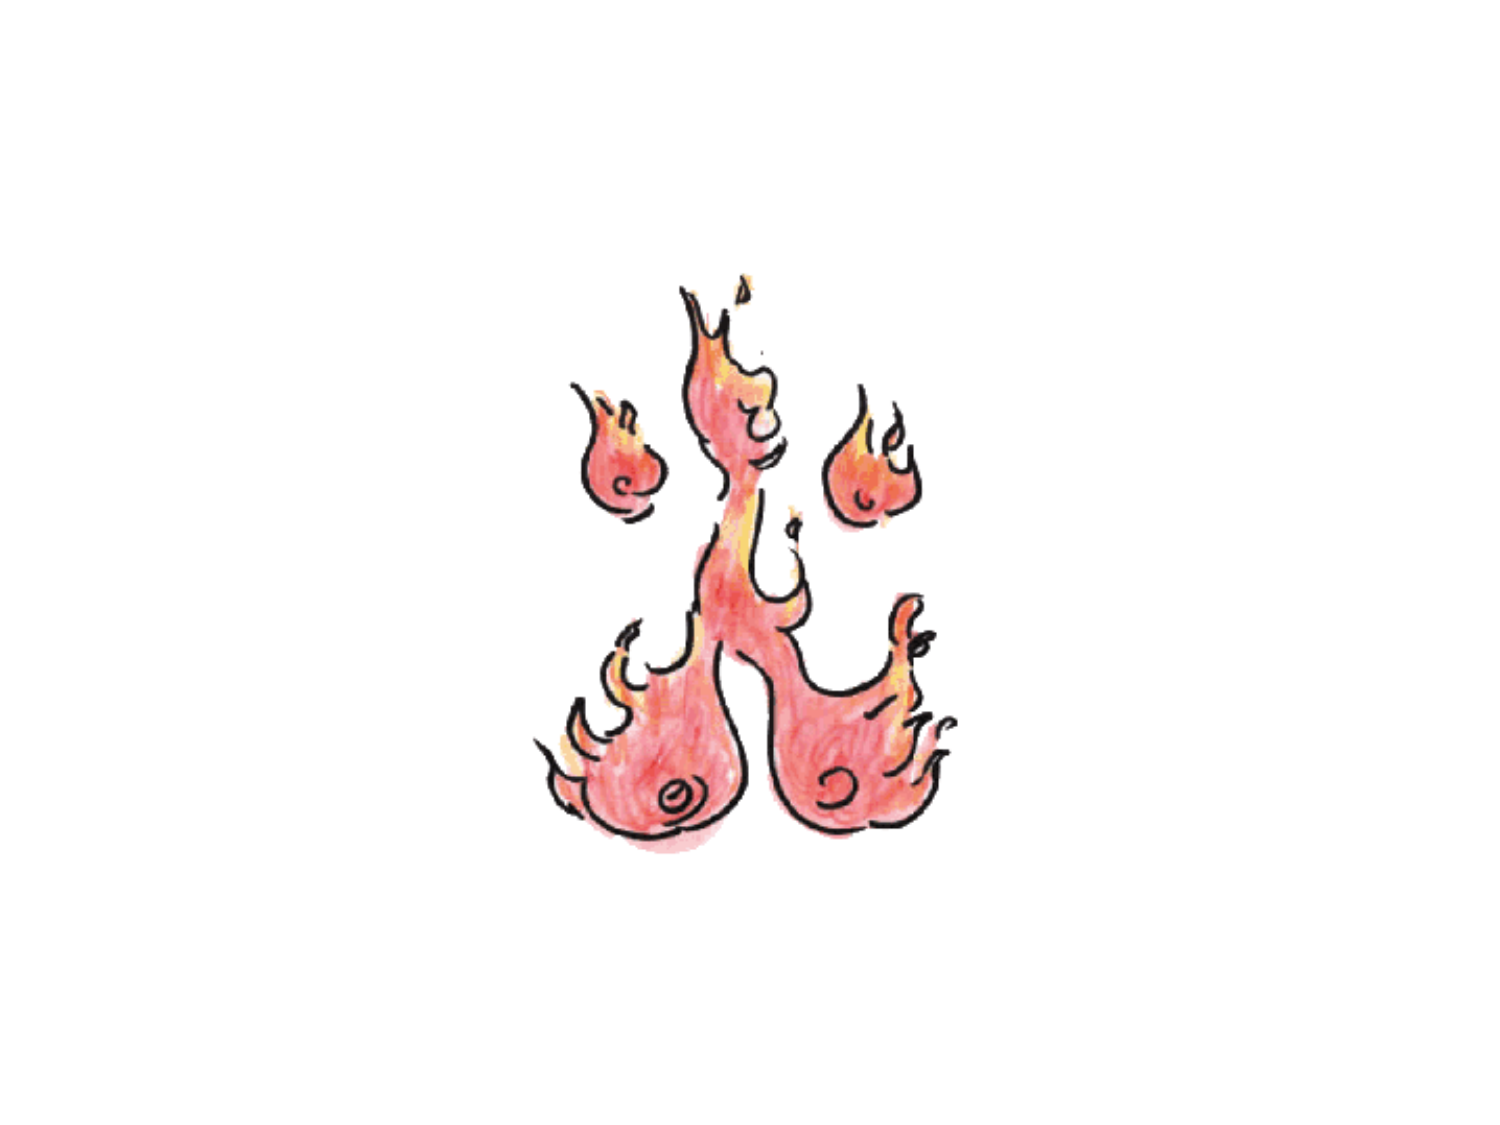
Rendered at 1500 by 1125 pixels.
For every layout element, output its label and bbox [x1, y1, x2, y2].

text_box [494, 251, 1006, 874]
